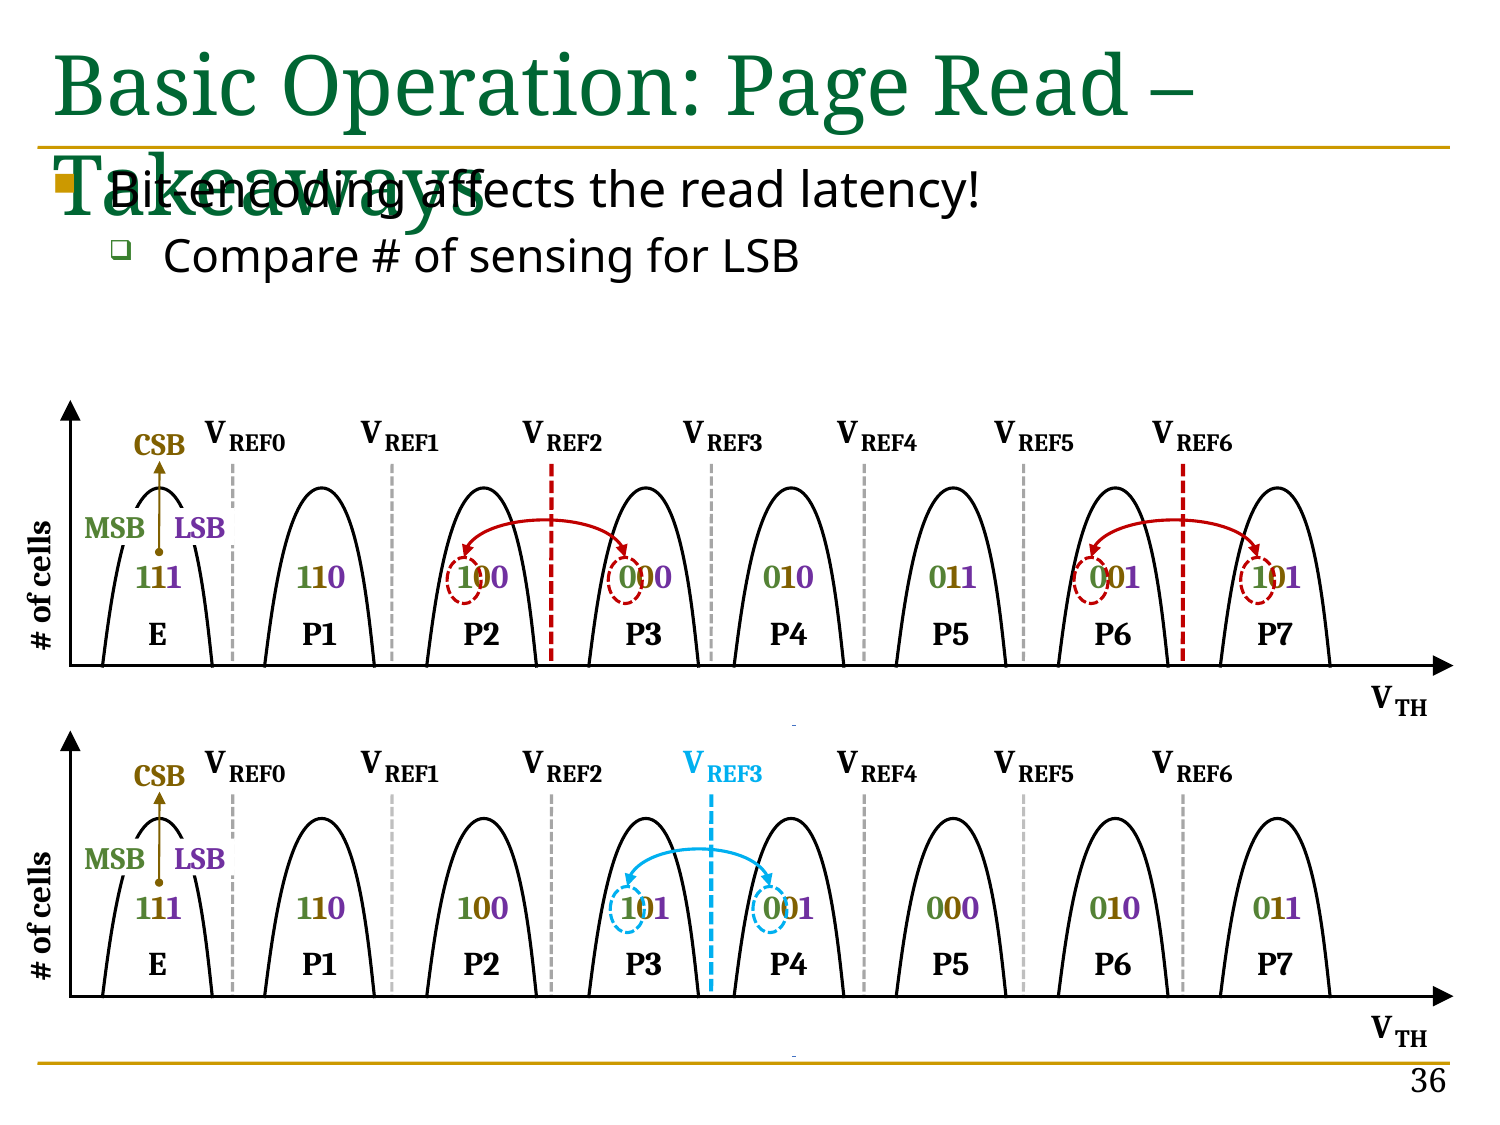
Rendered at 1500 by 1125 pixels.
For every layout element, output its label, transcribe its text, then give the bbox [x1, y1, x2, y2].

title Basic Operation: Page Read – Takeaways [37, 24, 1450, 149]
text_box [16, 399, 1474, 1059]
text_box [609, 885, 787, 933]
list Bit-encoding affects the read latency! Compare # of sensing for LSB [37, 149, 1450, 398]
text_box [446, 555, 1275, 604]
slide_number 36 [1111, 1066, 1462, 1112]
